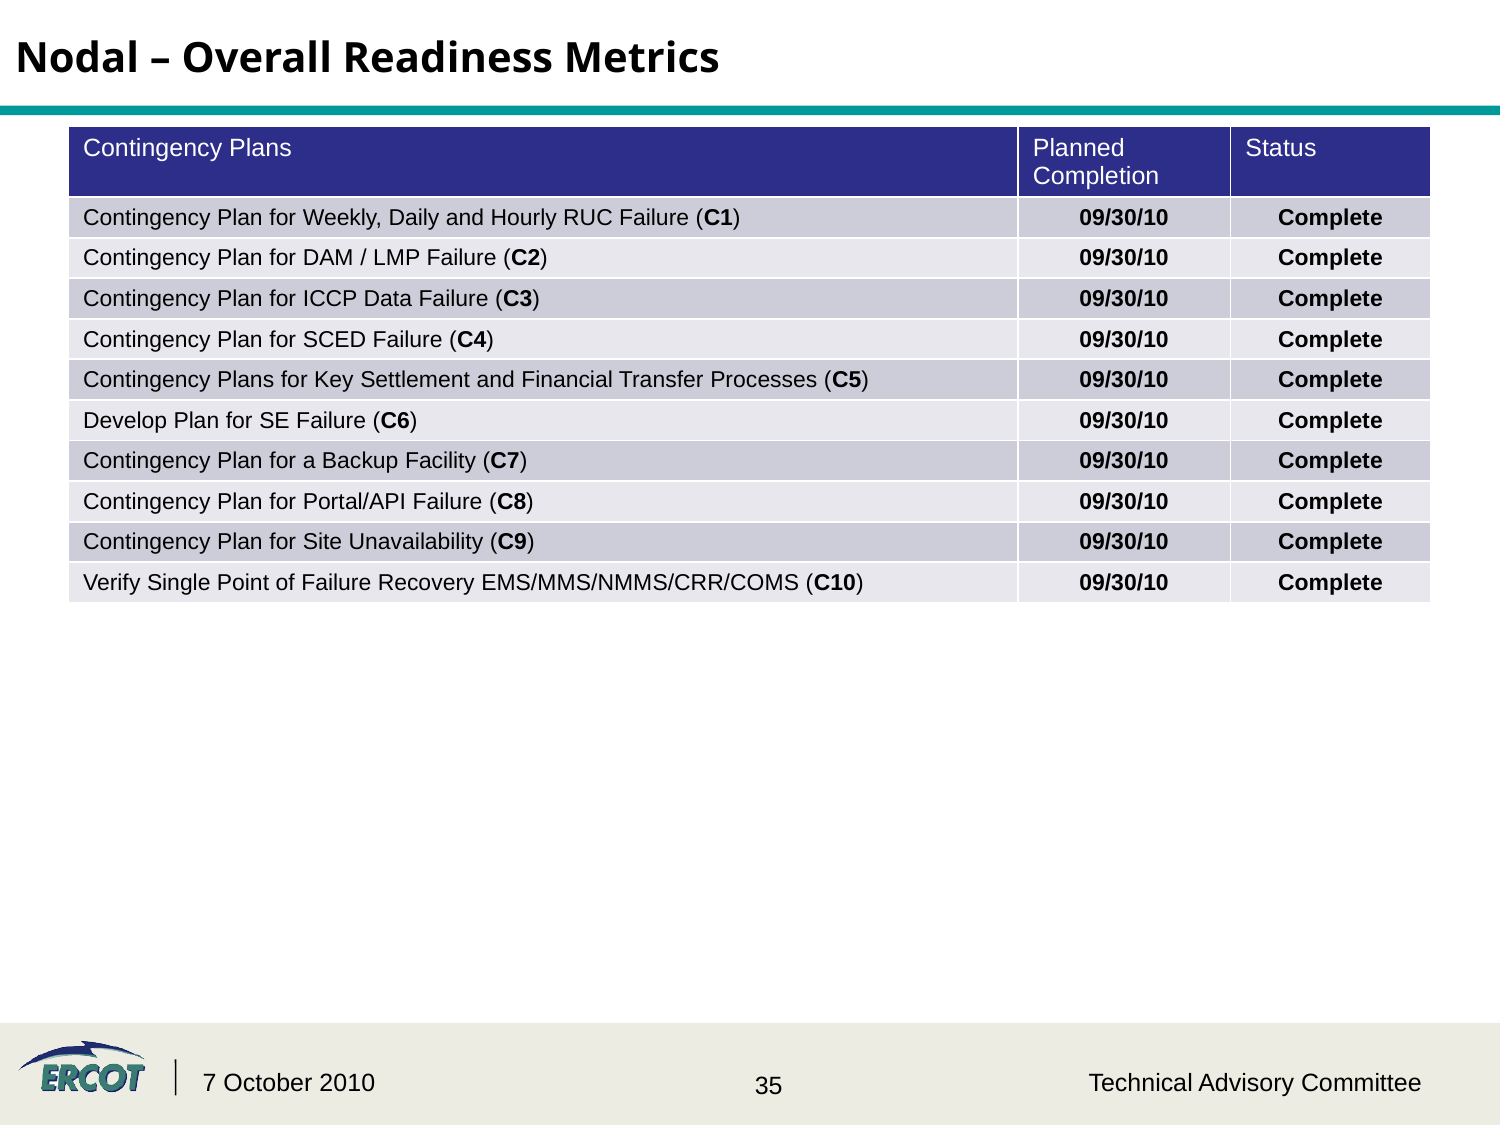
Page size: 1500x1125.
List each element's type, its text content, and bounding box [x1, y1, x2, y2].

table_cell 09/30/10 [1019, 320, 1230, 358]
table_header Status [1231, 127, 1430, 196]
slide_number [187, 1059, 538, 1125]
table_cell 09/30/10 [1019, 198, 1230, 237]
table_cell Verify Single Point of Failure Recovery EMS/MMS/NMMS/CRR/COMS (C10) [69, 563, 1017, 602]
text_box Nodal – Overall Readiness Metrics [0, 0, 1500, 113]
table_cell 09/30/10 [1019, 563, 1230, 602]
table_cell 09/30/10 [1019, 360, 1230, 399]
table_cell Complete [1231, 523, 1430, 561]
table_cell Contingency Plans for Key Settlement and Financial Transfer Processes (C5) [69, 360, 1017, 399]
table_cell 09/30/10 [1019, 401, 1230, 440]
table_cell Develop Plan for SE Failure (C6) [69, 401, 1017, 440]
table_cell Contingency Plan for a Backup Facility (C7) [69, 441, 1017, 480]
table_cell Complete [1231, 401, 1430, 440]
table_cell 09/30/10 [1019, 279, 1230, 318]
table_header Contingency Plans [69, 127, 1017, 196]
table_cell Complete [1231, 239, 1430, 277]
table_cell 09/30/10 [1019, 441, 1230, 480]
footer Technical Advisory Committee [1024, 1059, 1438, 1125]
table_cell Contingency Plan for Site Unavailability (C9) [69, 523, 1017, 561]
table_cell Contingency Plan for Weekly, Daily and Hourly RUC Failure (C1) [69, 198, 1017, 237]
table_cell Contingency Plan for DAM / LMP Failure (C2) [69, 239, 1017, 277]
table_cell Complete [1231, 563, 1430, 602]
table_cell Complete [1231, 482, 1430, 521]
table_cell Contingency Plan for ICCP Data Failure (C3) [69, 279, 1017, 318]
table_cell Complete [1231, 320, 1430, 358]
table_cell Complete [1231, 360, 1430, 399]
table_cell Contingency Plan for Portal/API Failure (C8) [69, 482, 1017, 521]
table_header Planned Completion [1019, 127, 1230, 196]
table_cell Contingency Plan for SCED Failure (C4) [69, 320, 1017, 358]
table_cell Complete [1231, 198, 1430, 237]
table_cell Complete [1231, 441, 1430, 480]
picture [10, 1031, 151, 1111]
table_cell 09/30/10 [1019, 239, 1230, 277]
table_cell Complete [1231, 279, 1430, 318]
table_cell 09/30/10 [1019, 523, 1230, 561]
table_cell 09/30/10 [1019, 482, 1230, 521]
